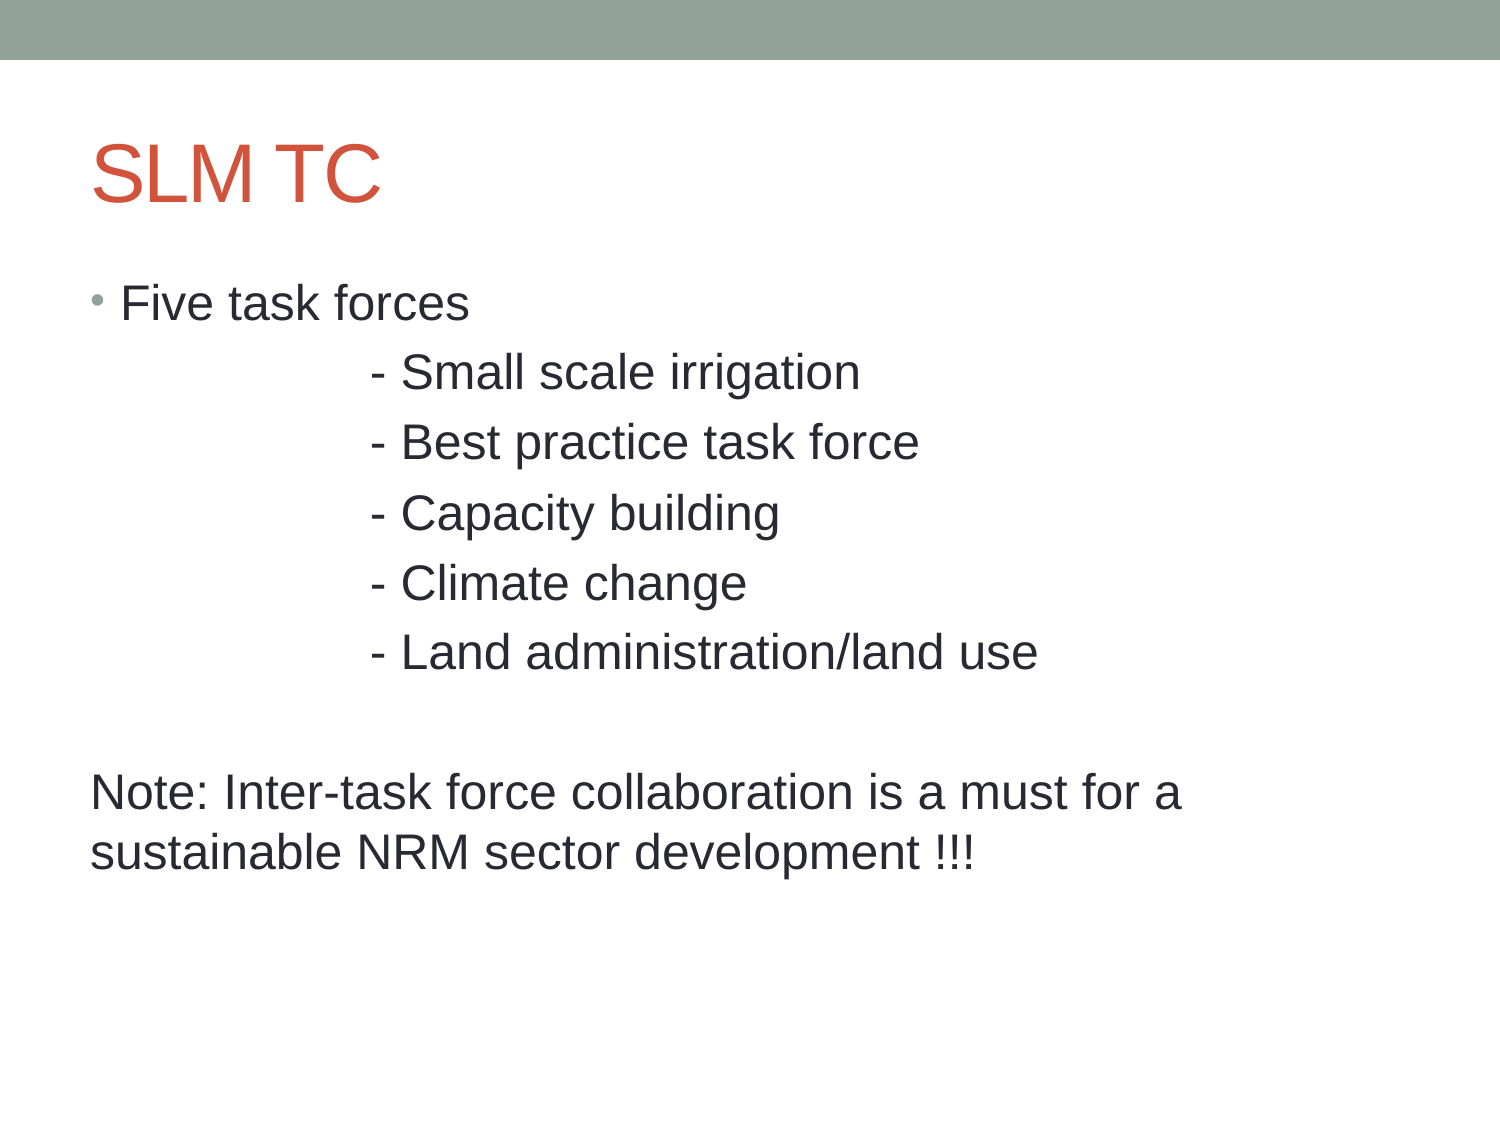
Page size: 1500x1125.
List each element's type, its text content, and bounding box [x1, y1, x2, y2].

list Five task forces - Small scale irrigation - Best practice task force - Capacity building - Climate change - Land administration/land use Note: Inter-task force collaboration is a must for a sustainable NRM sector development !!! [75, 262, 1425, 1063]
title SLM TC [75, 87, 1425, 250]
